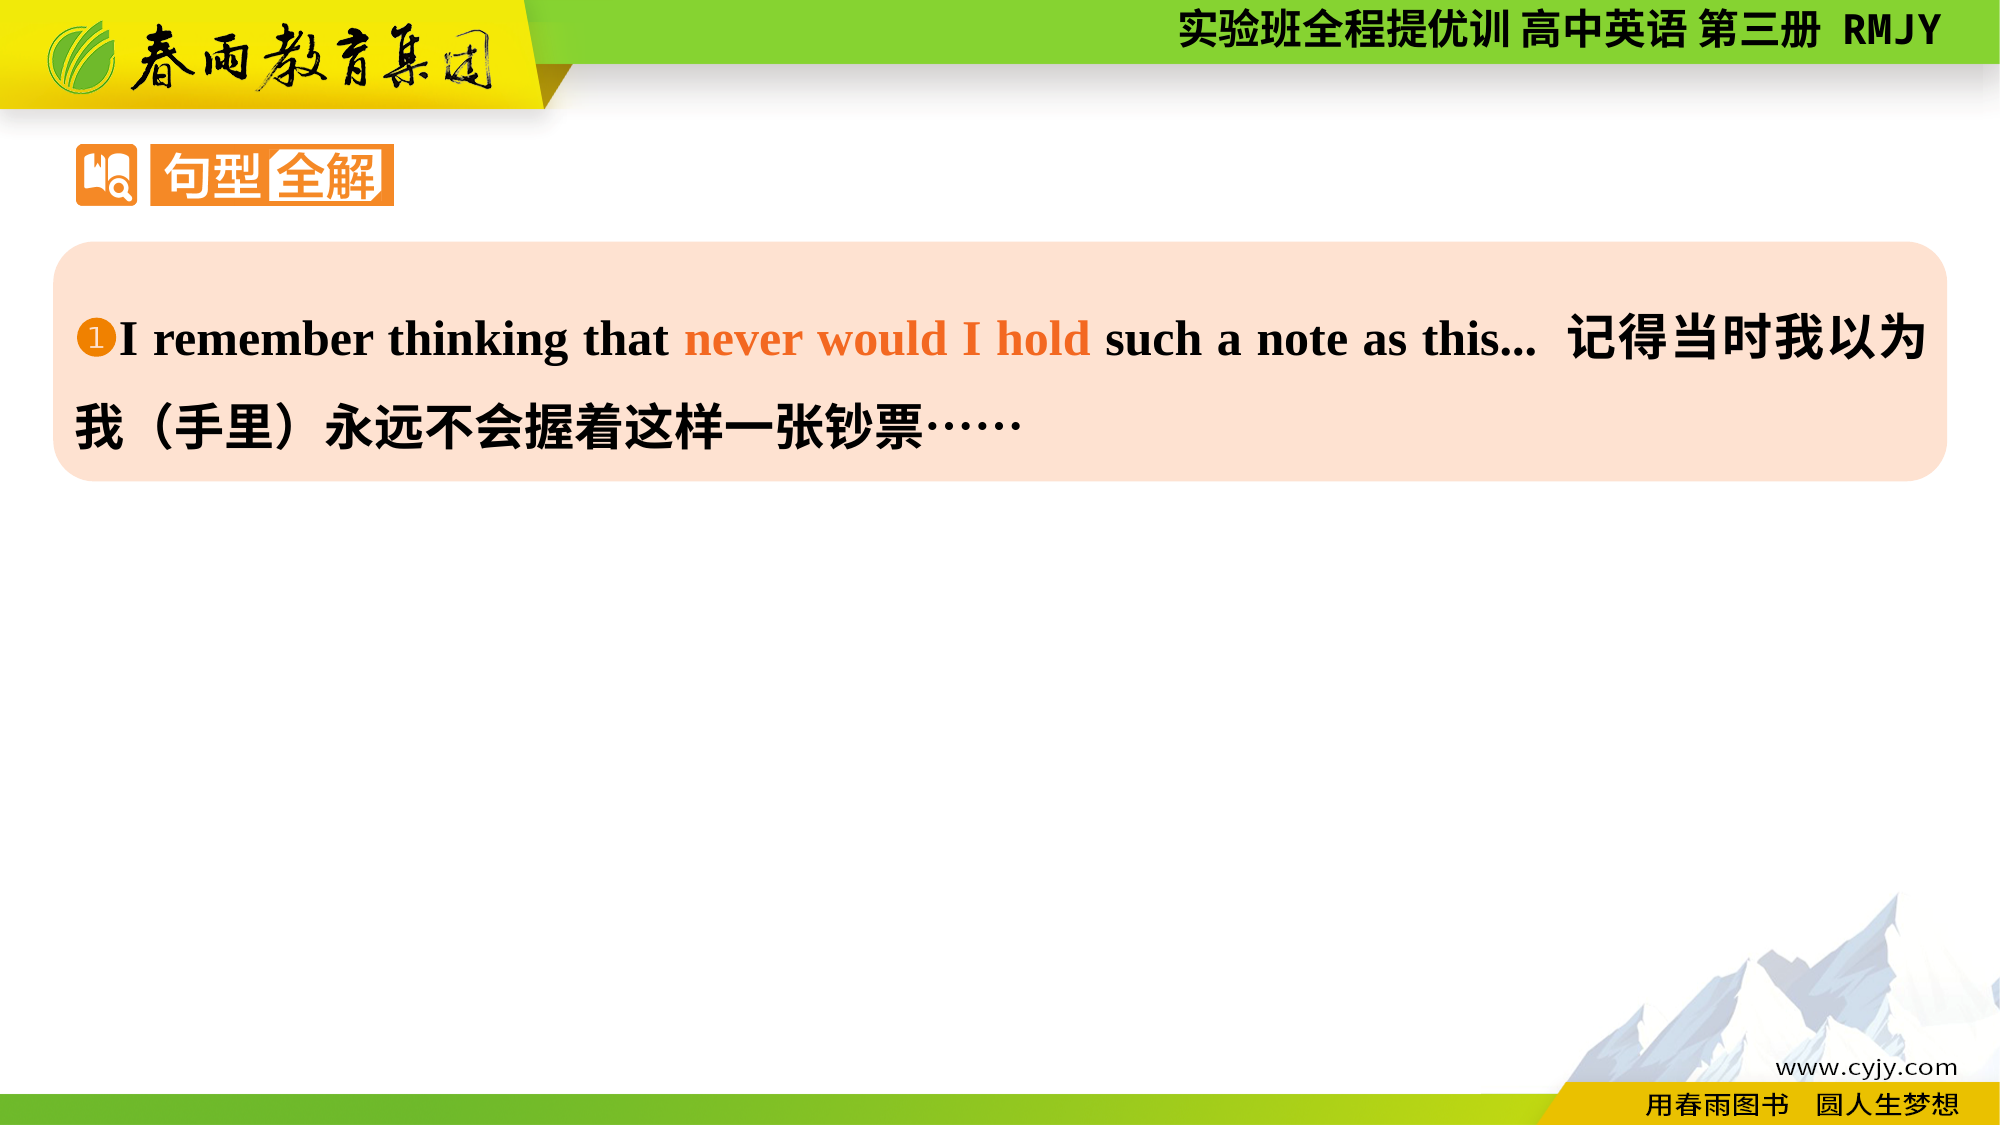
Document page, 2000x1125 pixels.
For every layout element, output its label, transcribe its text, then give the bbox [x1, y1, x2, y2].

text_box [54, 243, 1944, 480]
list ❶I remember thinking that never would I hold such a note as this... 记得当时我以为我（手里）永远不会握着这样一张钞票…… [59, 267, 1944, 454]
picture [0, 0, 2000, 1125]
